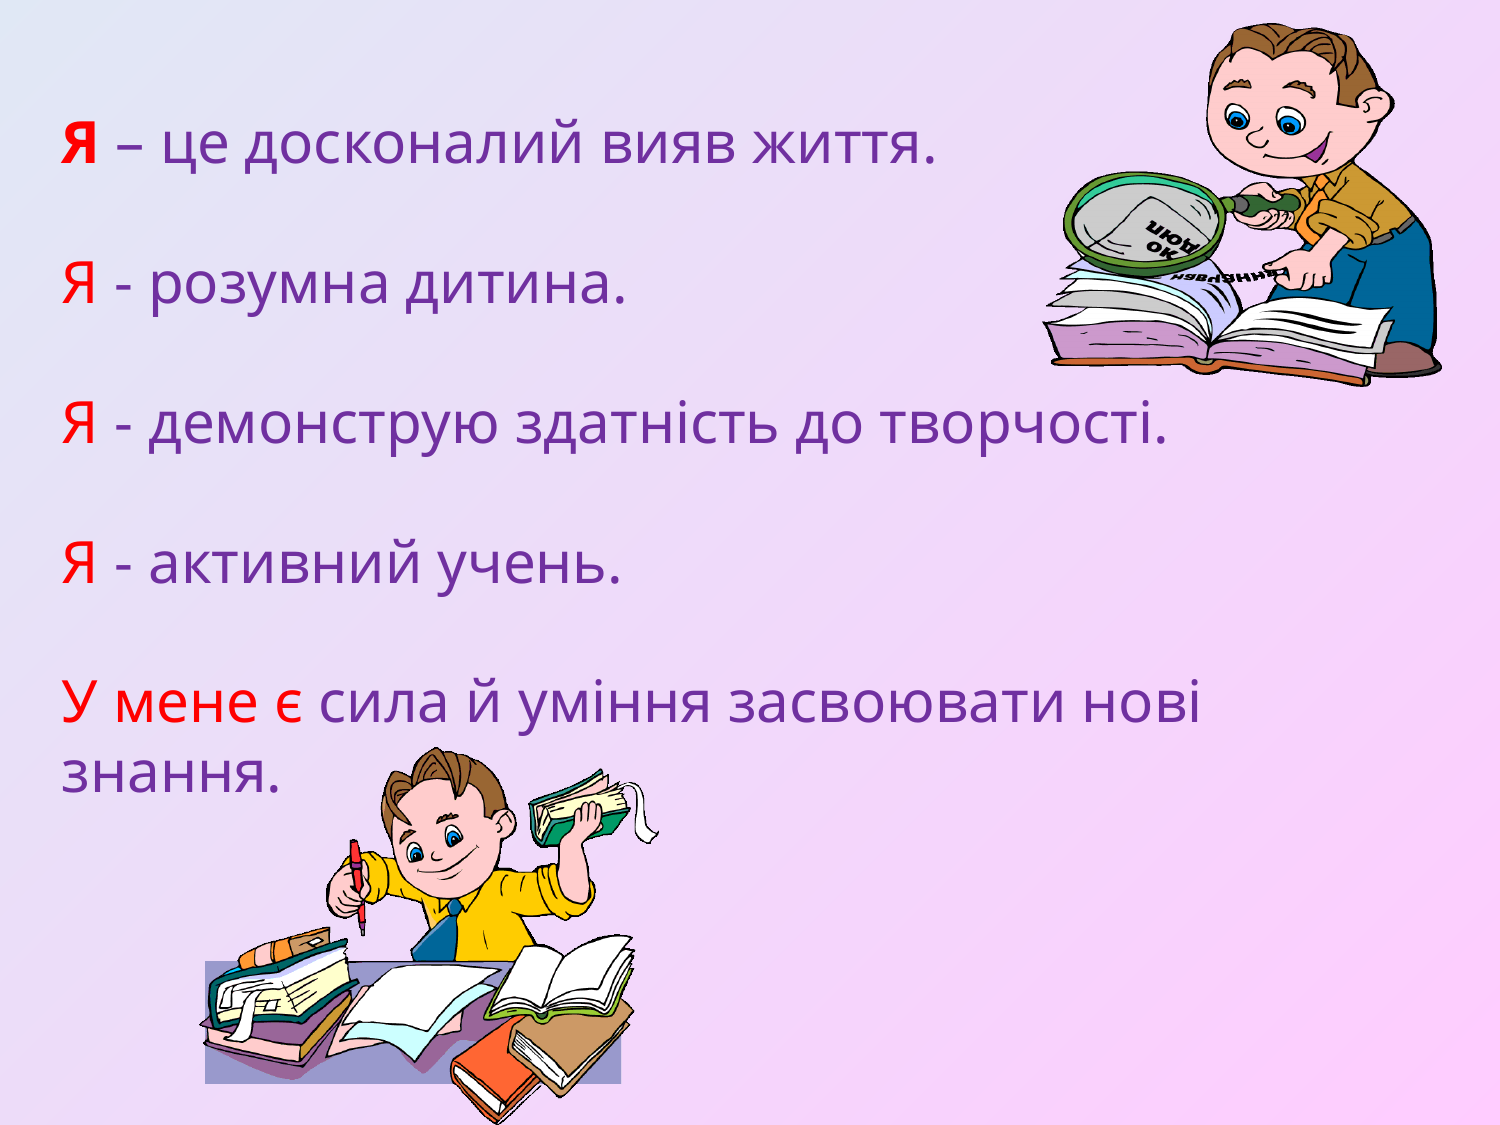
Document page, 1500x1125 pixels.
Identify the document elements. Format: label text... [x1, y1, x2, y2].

text_box Я – це досконалий вияв життя. Я - розумна дитина. Я - демонструю здатність до творчості. Я - активний учень. У мене є сила й уміння засвоювати нові знання. [46, 97, 1231, 813]
picture [198, 746, 660, 1125]
picture [1042, 23, 1442, 387]
